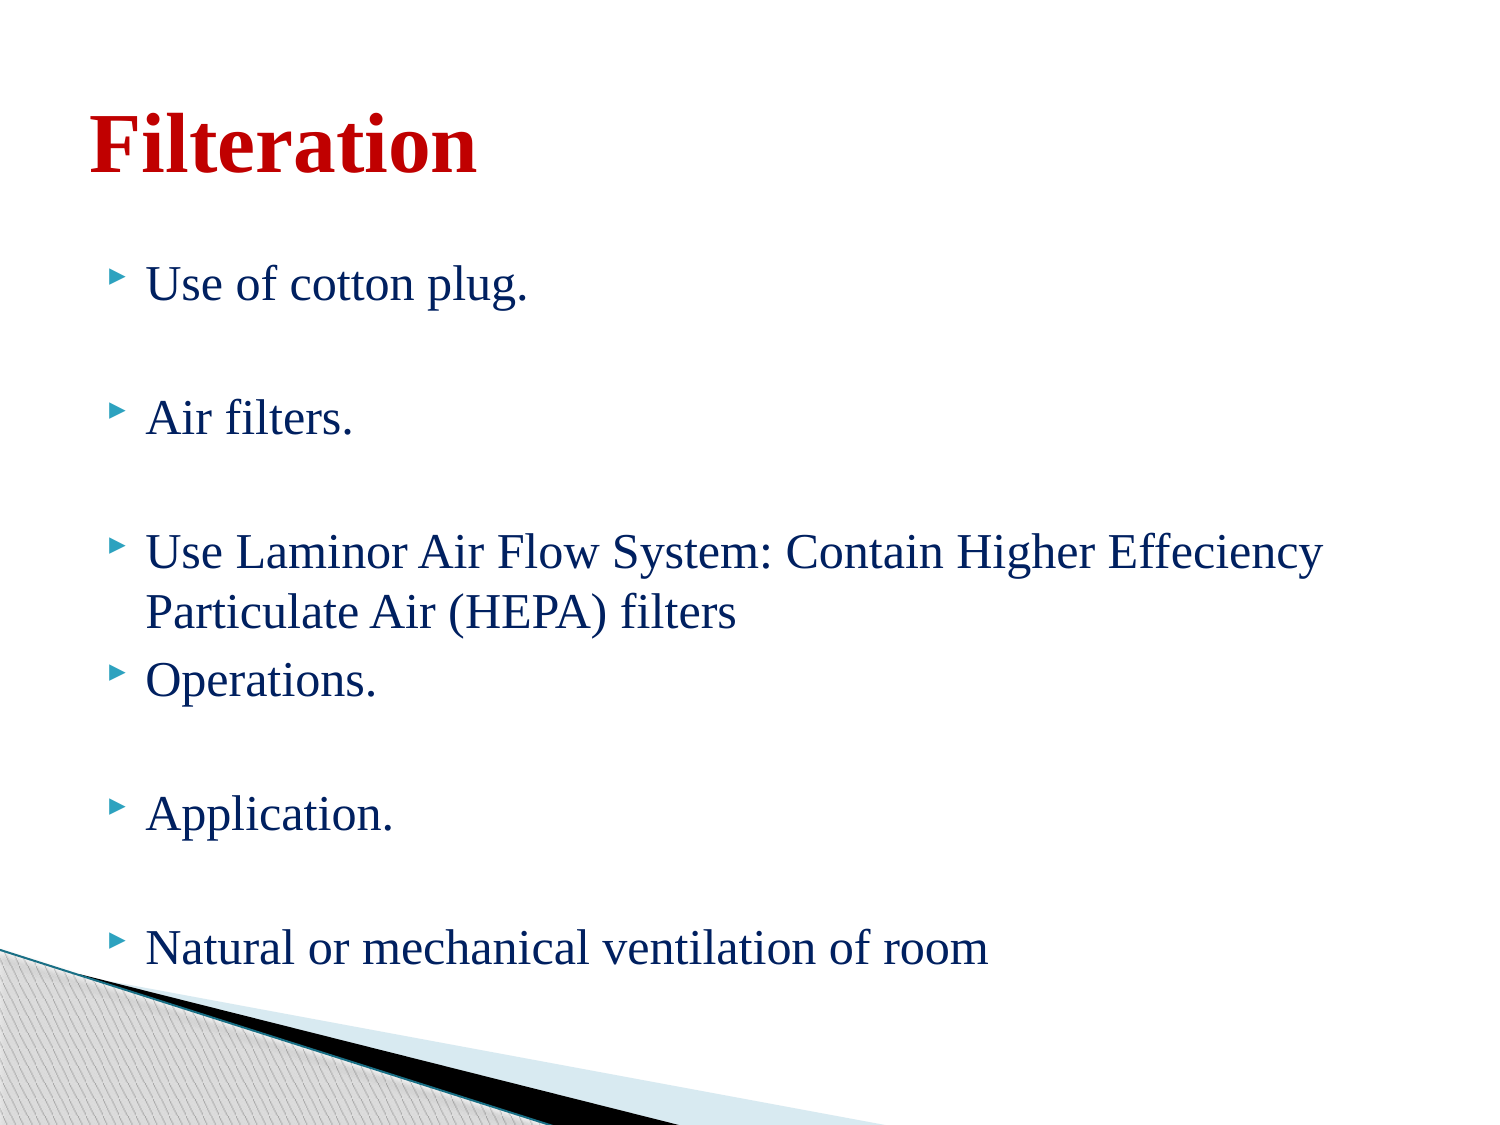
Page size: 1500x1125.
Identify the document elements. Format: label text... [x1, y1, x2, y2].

list Use of cotton plug. Air filters. Use Laminor Air Flow System: Contain Higher Effeciency Particulate Air (HEPA) filters Operations. Application. Natural or mechanical ventilation of room [75, 243, 1425, 986]
title Filteration [75, 45, 1425, 233]
